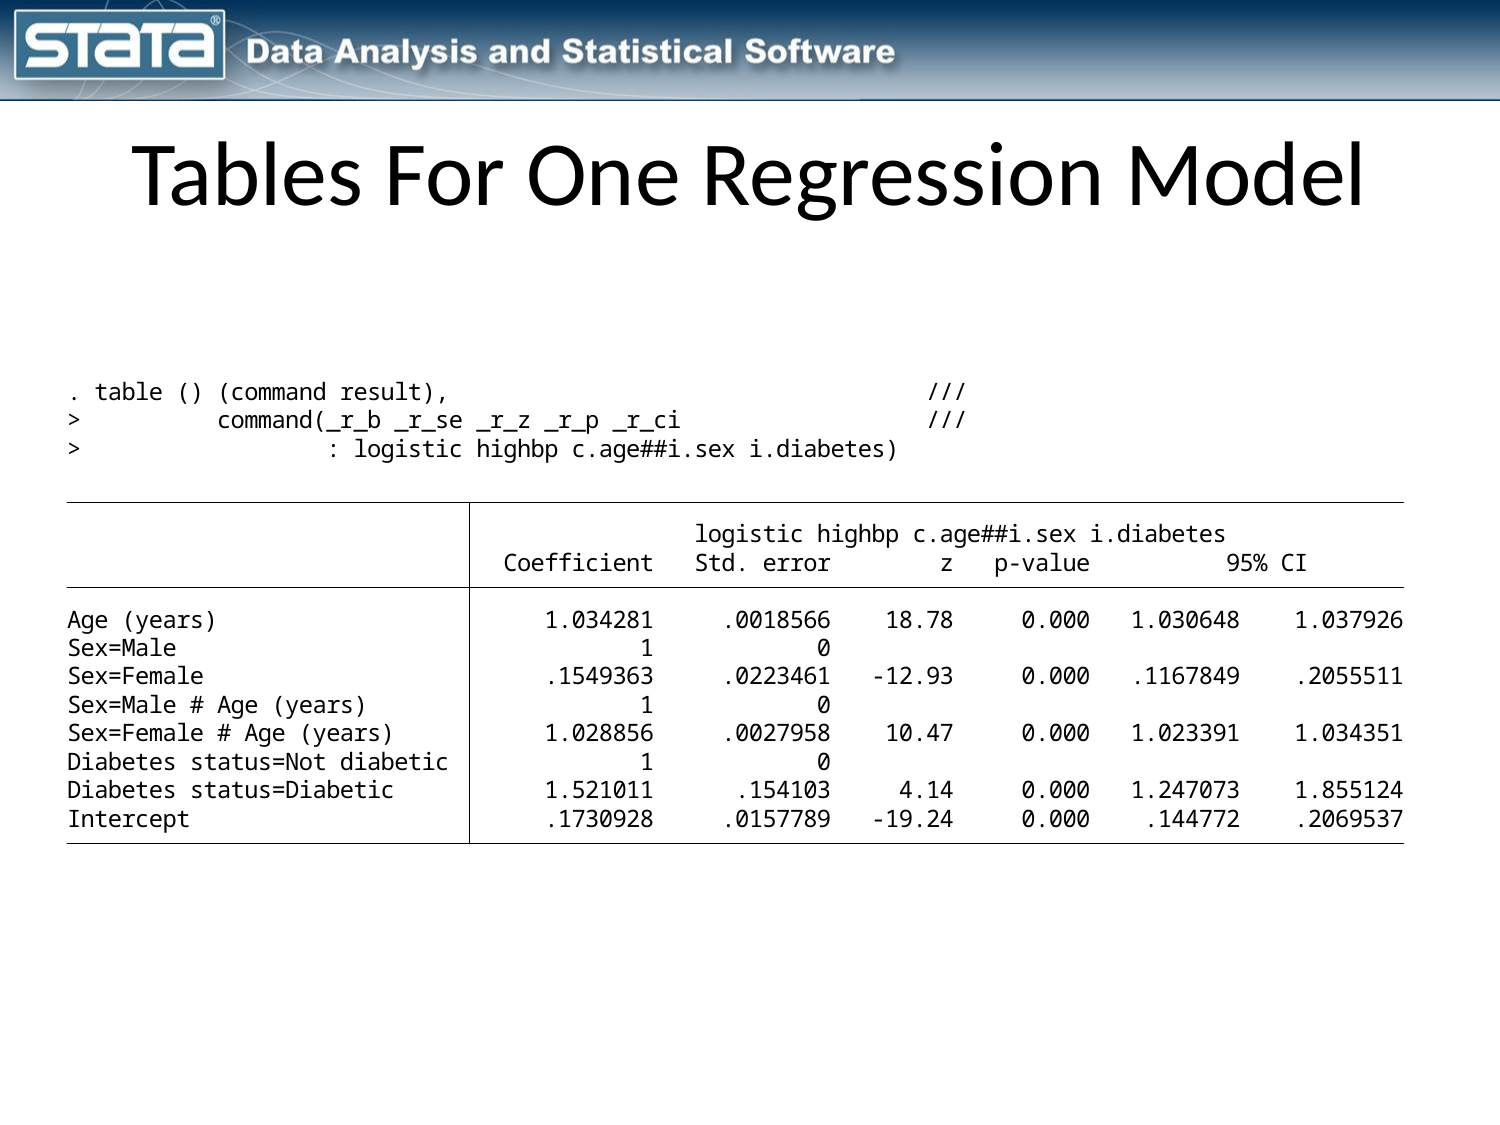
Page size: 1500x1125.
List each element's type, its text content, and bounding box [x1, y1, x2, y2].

title Tables For One Regression Model [0, 108, 1500, 238]
picture [55, 374, 1445, 859]
picture [0, 0, 1500, 102]
